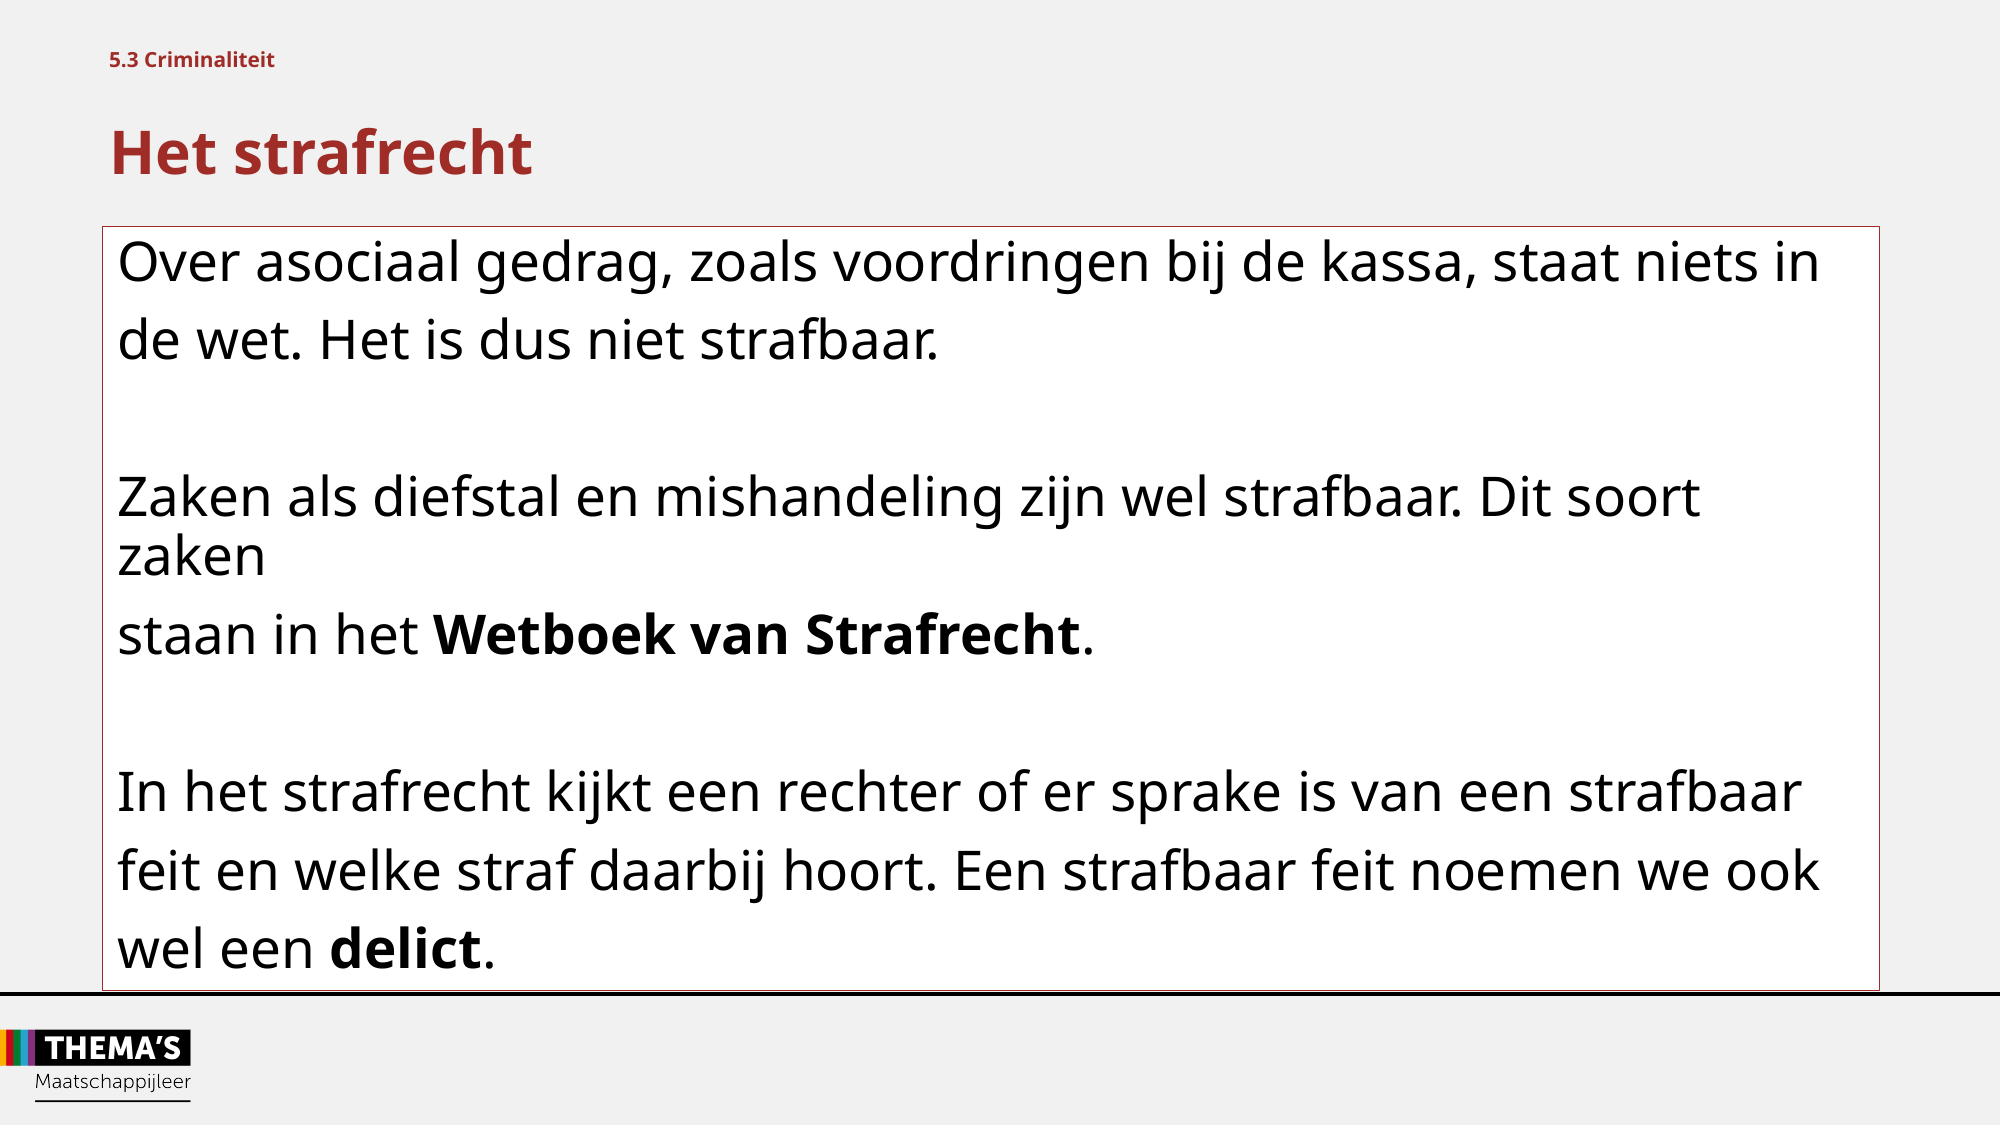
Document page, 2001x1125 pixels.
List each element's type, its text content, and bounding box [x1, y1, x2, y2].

picture [0, 993, 203, 1125]
list Over asociaal gedrag, zoals voordringen bij de kassa, staat niets in de wet. Het is dus niet strafbaar. Zaken als diefstal en mishandeling zijn wel strafbaar. Dit soort zaken staan in het Wetboek van Strafrecht. In het strafrecht kijkt een rechter of er sprake is van een strafbaar feit en welke straf daarbij hoort. Een strafbaar feit noemen we ook wel een delict. [102, 226, 1880, 991]
list Het strafrecht [94, 114, 1879, 205]
list 5.3 Criminaliteit [94, 33, 941, 88]
